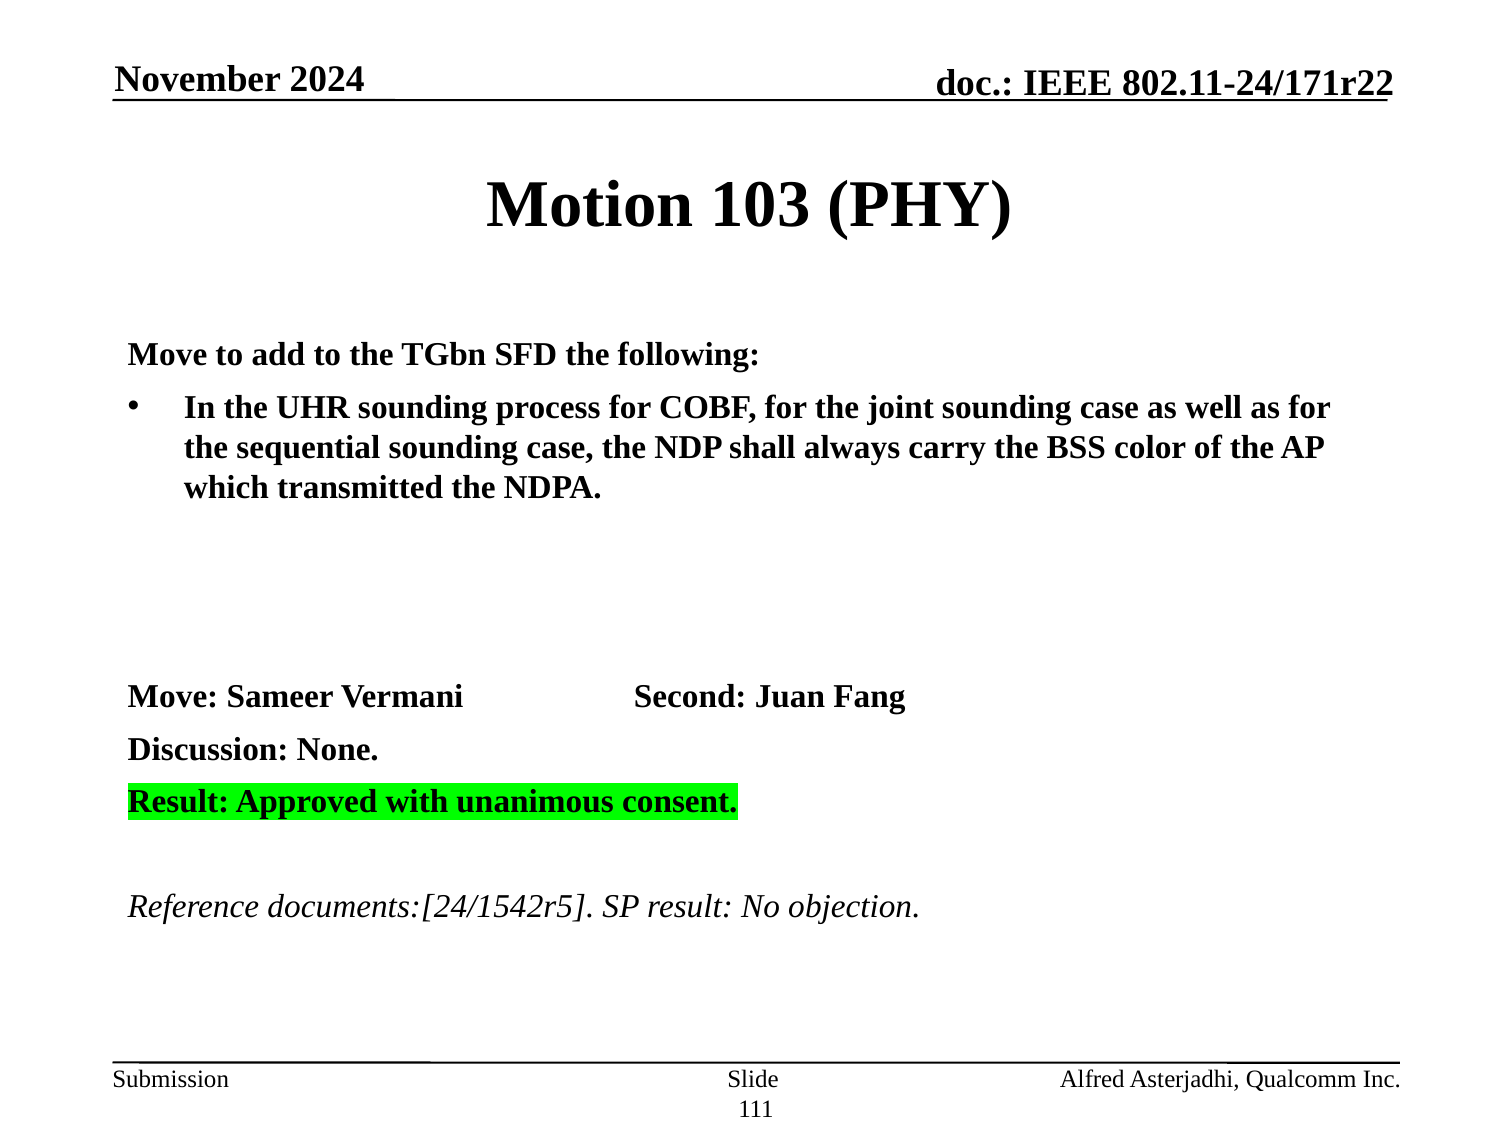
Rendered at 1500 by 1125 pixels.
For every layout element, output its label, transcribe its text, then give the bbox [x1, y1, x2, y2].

title Motion 103 (PHY) [112, 112, 1388, 288]
list Move to add to the TGbn SFD the following: In the UHR sounding process for COBF, for the joint sounding case as well as for the sequential sounding case, the NDP shall always carry the BSS color of the AP which transmitted the NDPA. Move: Sameer Vermani Second: Juan Fang Discussion: None. Result: Approved with unanimous consent. Reference documents:[24/1542r5]. SP result: No objection. [112, 324, 1388, 1000]
footer Alfred Asterjadhi, Qualcomm Inc. [878, 1061, 1402, 1093]
slide_number Slide 111 [712, 1061, 800, 1123]
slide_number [114, 54, 423, 100]
